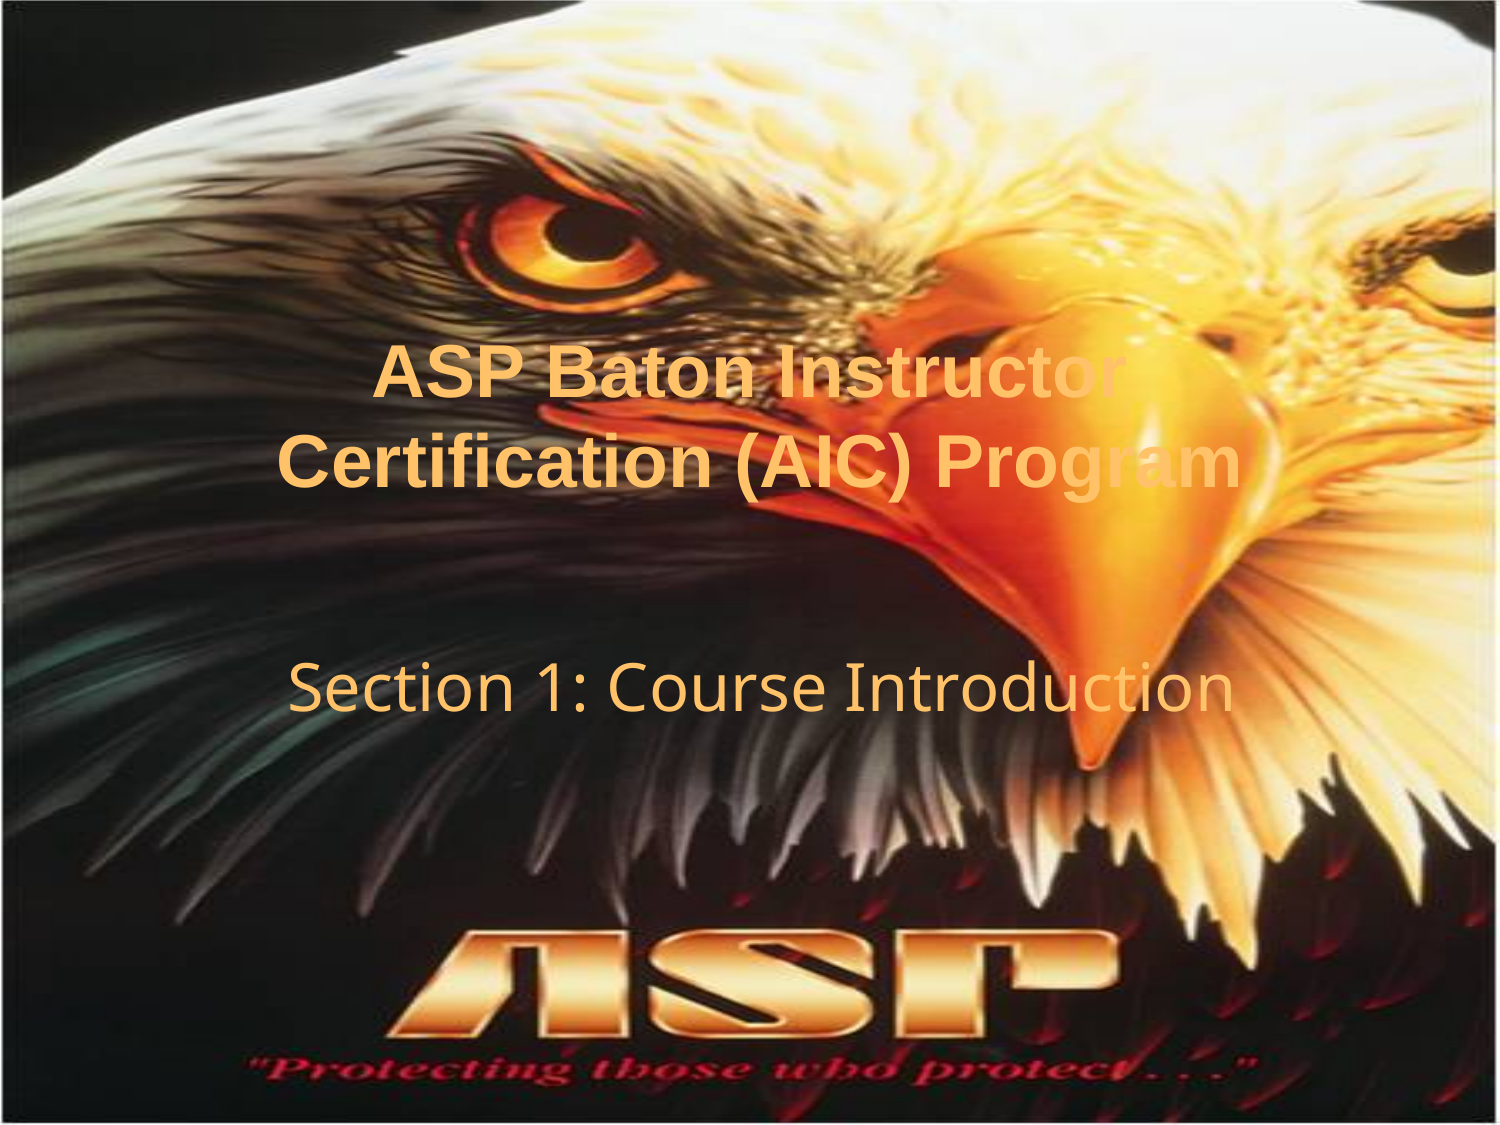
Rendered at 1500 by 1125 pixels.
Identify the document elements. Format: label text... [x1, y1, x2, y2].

subtitle Section 1: Course Introduction [187, 637, 1338, 925]
title ASP Baton Instructor Certification (AIC) Program [24, 262, 1475, 563]
picture [0, 0, 1500, 1125]
